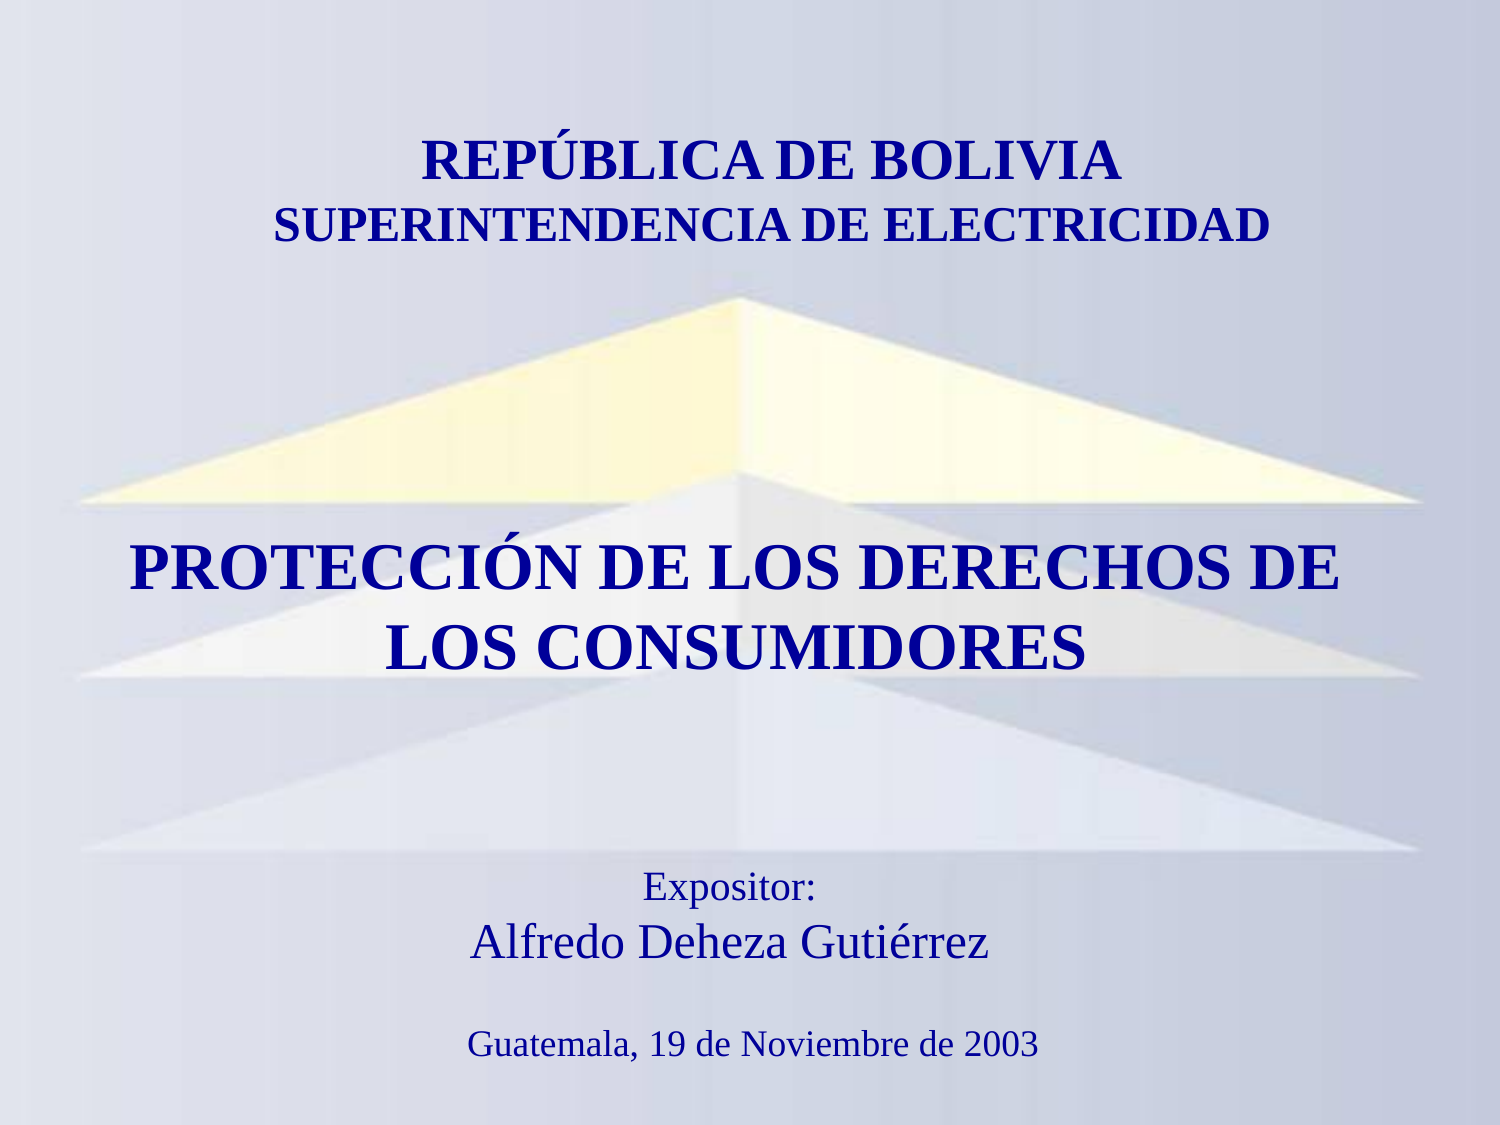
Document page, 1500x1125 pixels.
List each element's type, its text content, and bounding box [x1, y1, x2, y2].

text_box Expositor: Alfredo Deheza Gutiérrez [348, 851, 1111, 976]
picture [0, 0, 1500, 1125]
text_box PROTECCIÓN DE LOS DERECHOS DE LOS CONSUMIDORES [100, 515, 1374, 690]
text_box Guatemala, 19 de Noviembre de 2003 [372, 1011, 1135, 1072]
text_box REPÚBLICA DE BOLIVIA SUPERINTENDENCIA DE ELECTRICIDAD [135, 113, 1409, 259]
